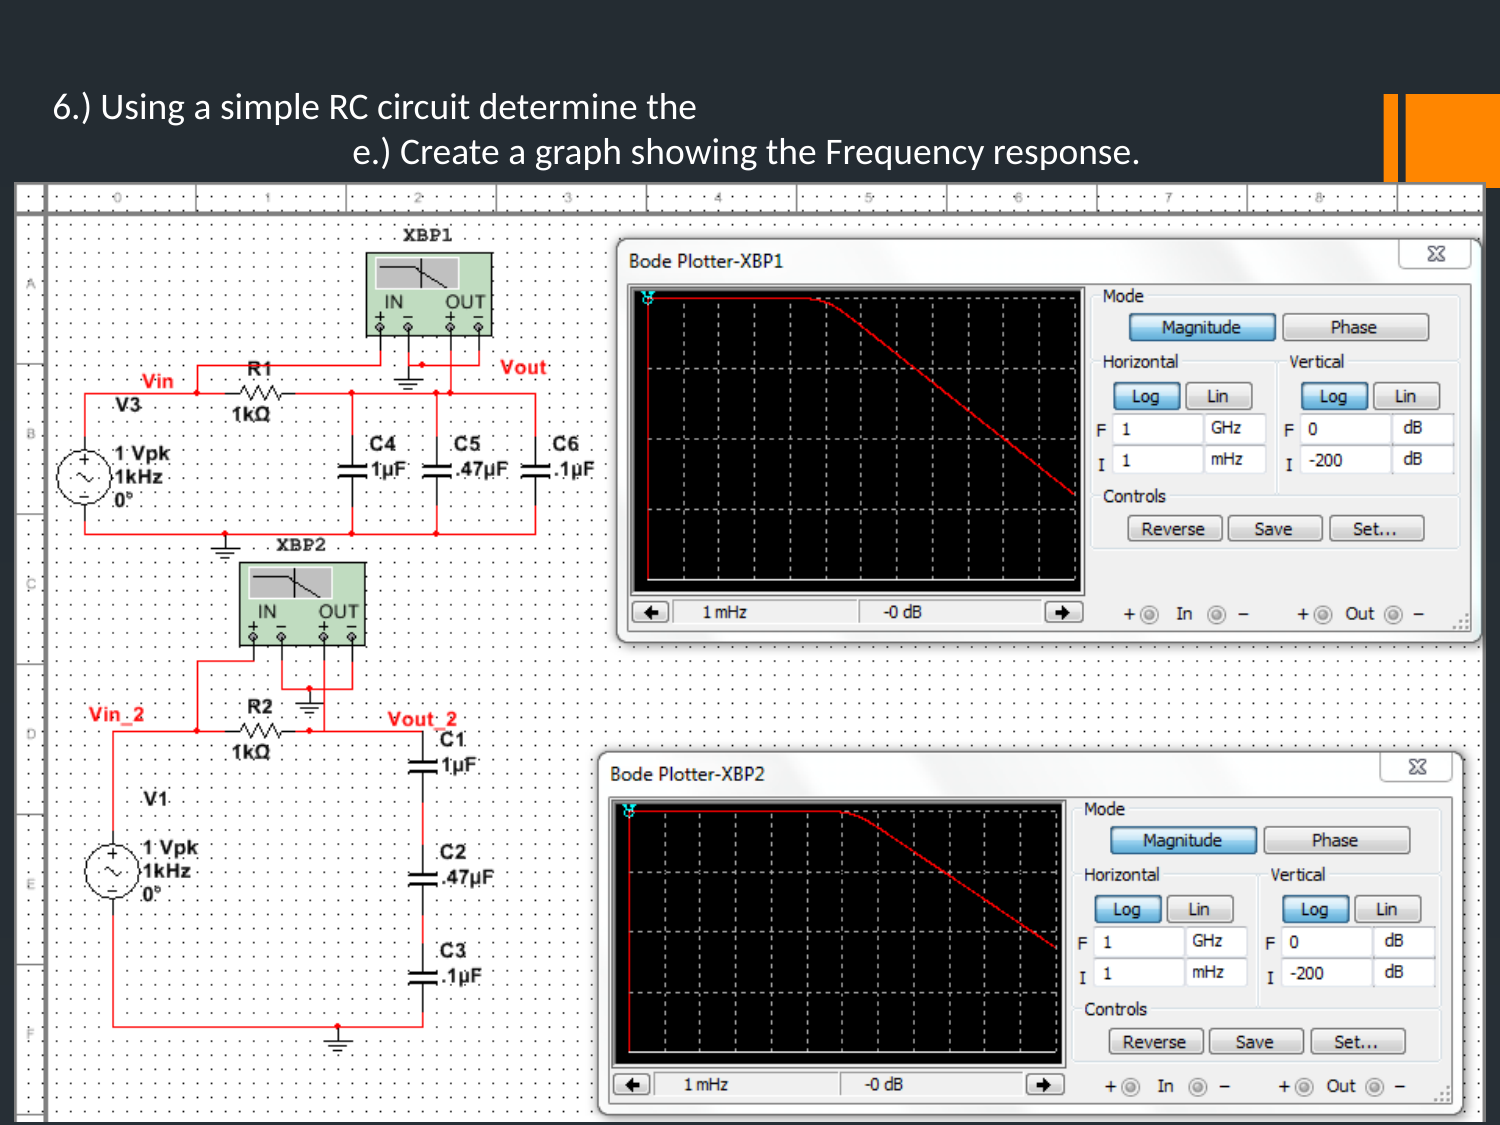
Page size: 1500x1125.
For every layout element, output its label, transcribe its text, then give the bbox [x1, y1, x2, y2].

picture [14, 181, 1486, 1122]
text_box 6.) Using a simple RC circuit determine the e.) Create a graph showing the Frequency response. [37, 74, 1463, 180]
